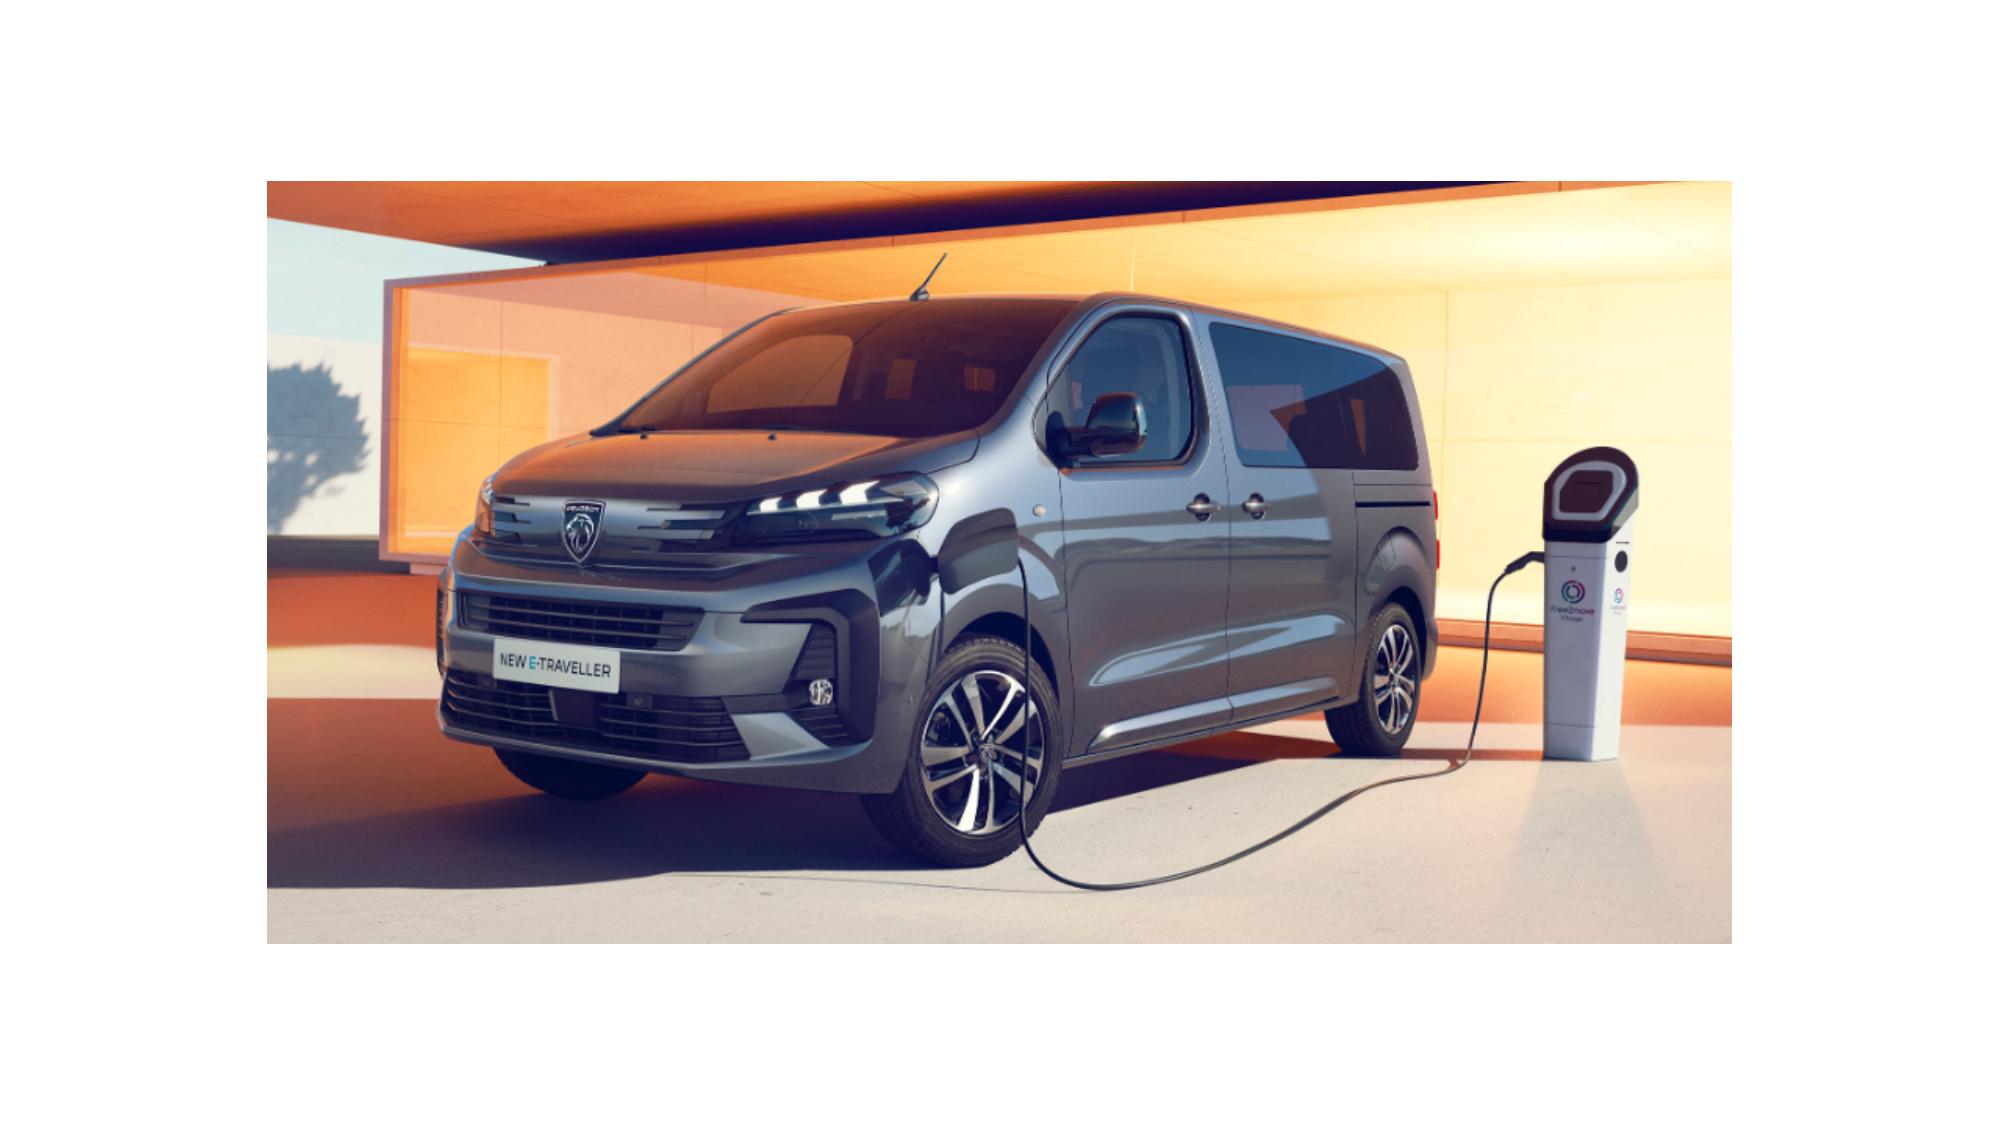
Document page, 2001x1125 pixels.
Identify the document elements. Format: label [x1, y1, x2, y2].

picture [267, 180, 1733, 945]
